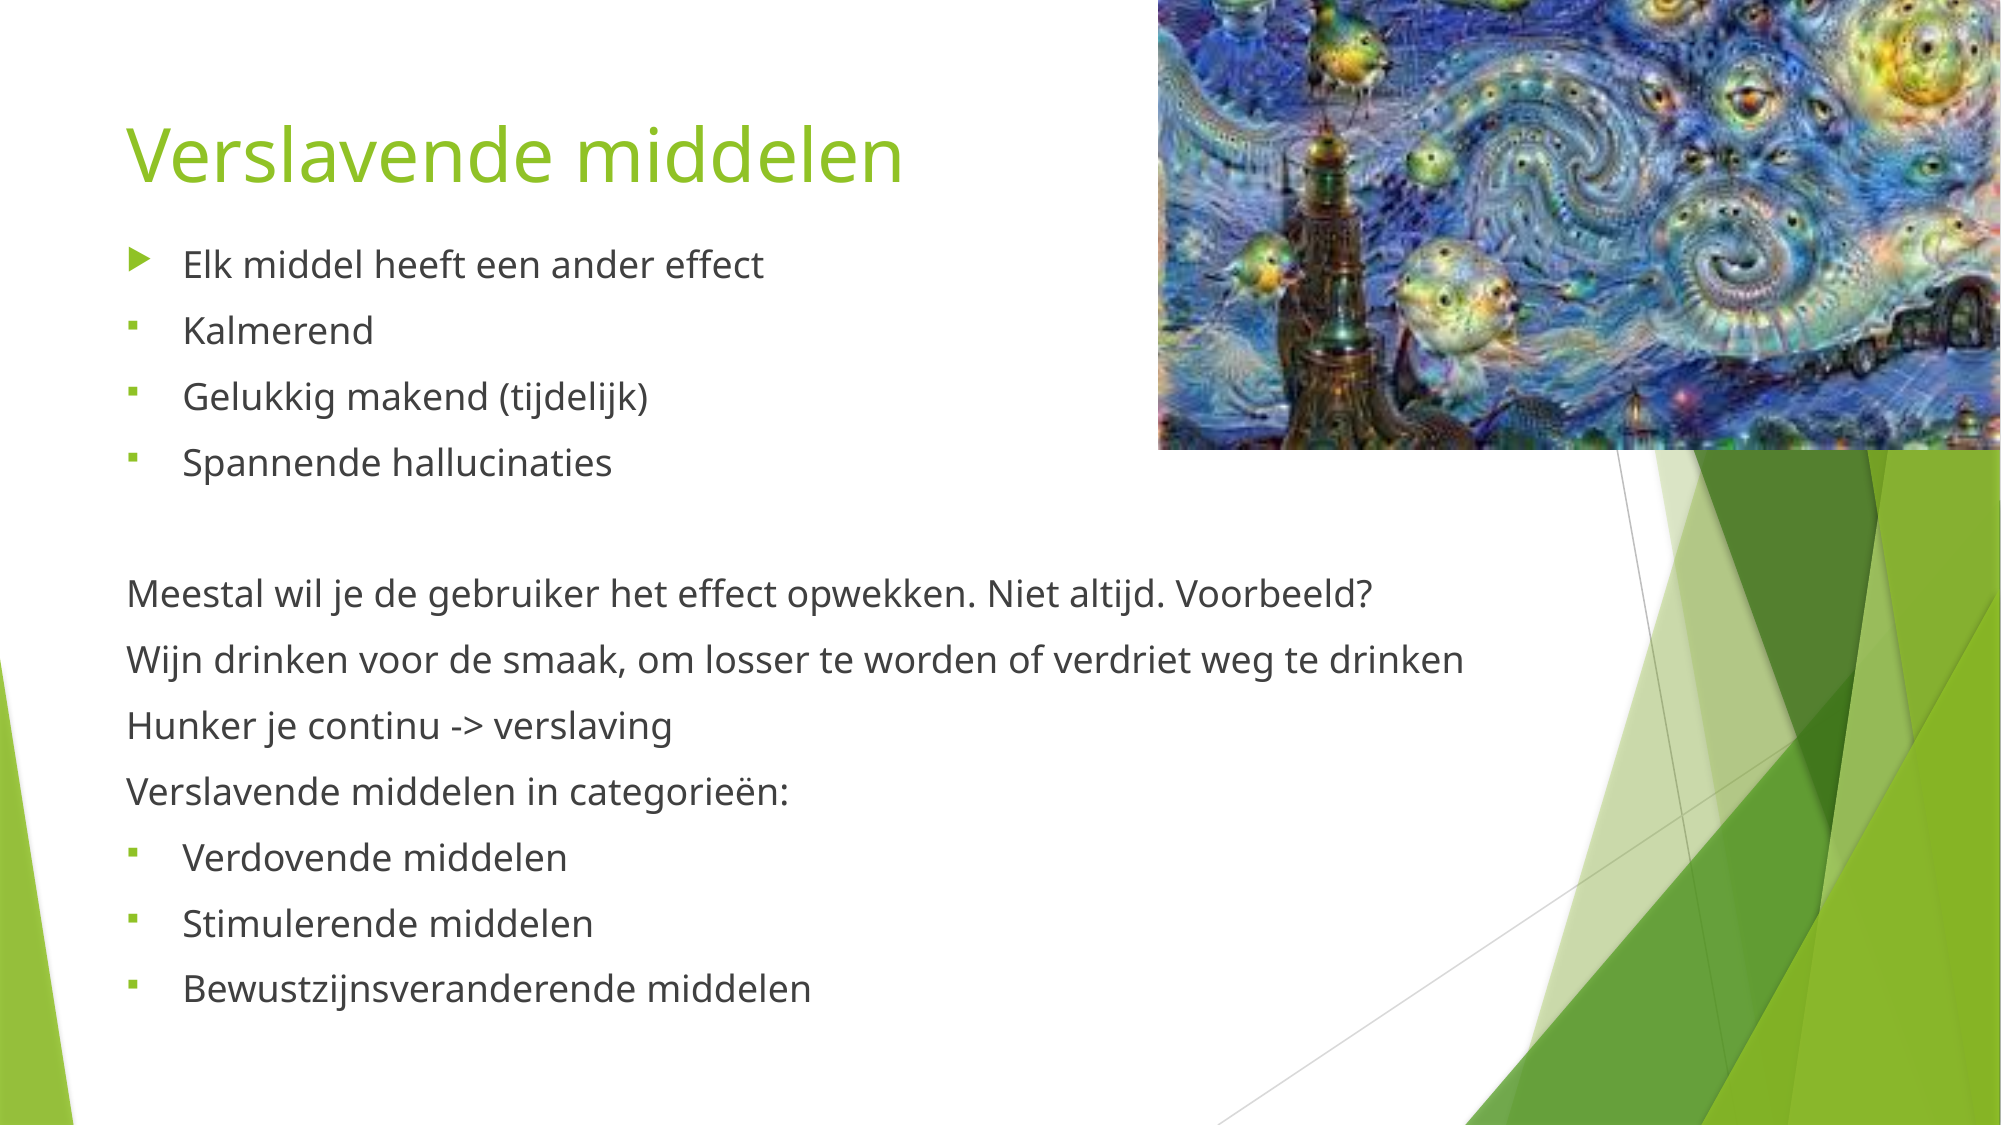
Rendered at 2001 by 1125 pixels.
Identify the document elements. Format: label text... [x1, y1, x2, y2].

list Elk middel heeft een ander effect Kalmerend Gelukkig makend (tijdelijk) Spannende hallucinaties Meestal wil je de gebruiker het effect opwekken. Niet altijd. Voorbeeld? Wijn drinken voor de smaak, om losser te worden of verdriet weg te drinken Hunker je continu -> verslaving Verslavende middelen in categorieën: Verdovende middelen Stimulerende middelen Bewustzijnsveranderende middelen [111, 233, 1522, 1125]
title Verslavende middelen [111, 99, 1153, 233]
picture [1157, 0, 2000, 451]
